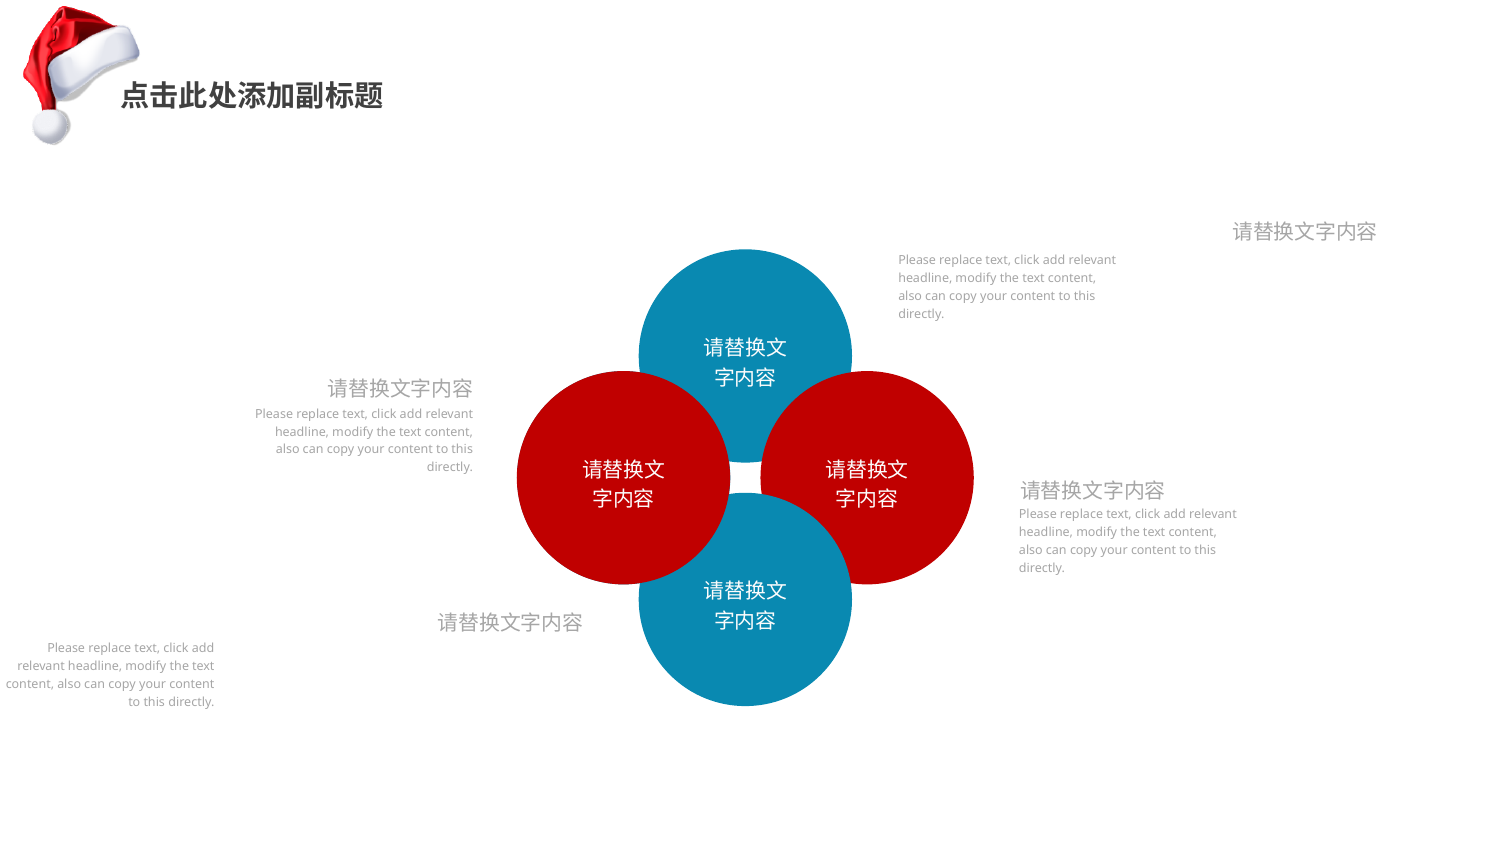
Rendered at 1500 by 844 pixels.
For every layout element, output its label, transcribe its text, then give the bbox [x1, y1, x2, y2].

text_box 请替换文字内容 [816, 443, 918, 519]
text_box [638, 249, 853, 463]
text_box Please replace text, click add relevant headline, modify the text content, also can copy your content to this directly. [898, 249, 1117, 322]
list 请替换文字内容 [1232, 213, 1500, 689]
text_box [638, 492, 853, 707]
text_box 请替换文字内容 [283, 370, 473, 401]
text_box Please replace text, click add relevant headline, modify the text content, also can copy your content to this directly. [253, 402, 473, 475]
text_box 请替换文字内容 [694, 321, 796, 397]
text_box 点击此处添加副标题 [160, 67, 456, 123]
list Please replace text, click add relevant headline, modify the text content, also can copy your content to this directly. [0, 636, 215, 844]
text_box 请替换文字内容 [573, 443, 675, 519]
text_box [760, 371, 974, 585]
text_box 请替换文字内容 [393, 604, 583, 635]
picture [0, 0, 157, 160]
text_box Please replace text, click add relevant headline, modify the text content, also can copy your content to this directly. [1018, 502, 1232, 575]
text_box 请替换文字内容 [694, 565, 796, 641]
text_box [516, 371, 731, 585]
text_box 请替换文字内容 [1020, 472, 1210, 503]
